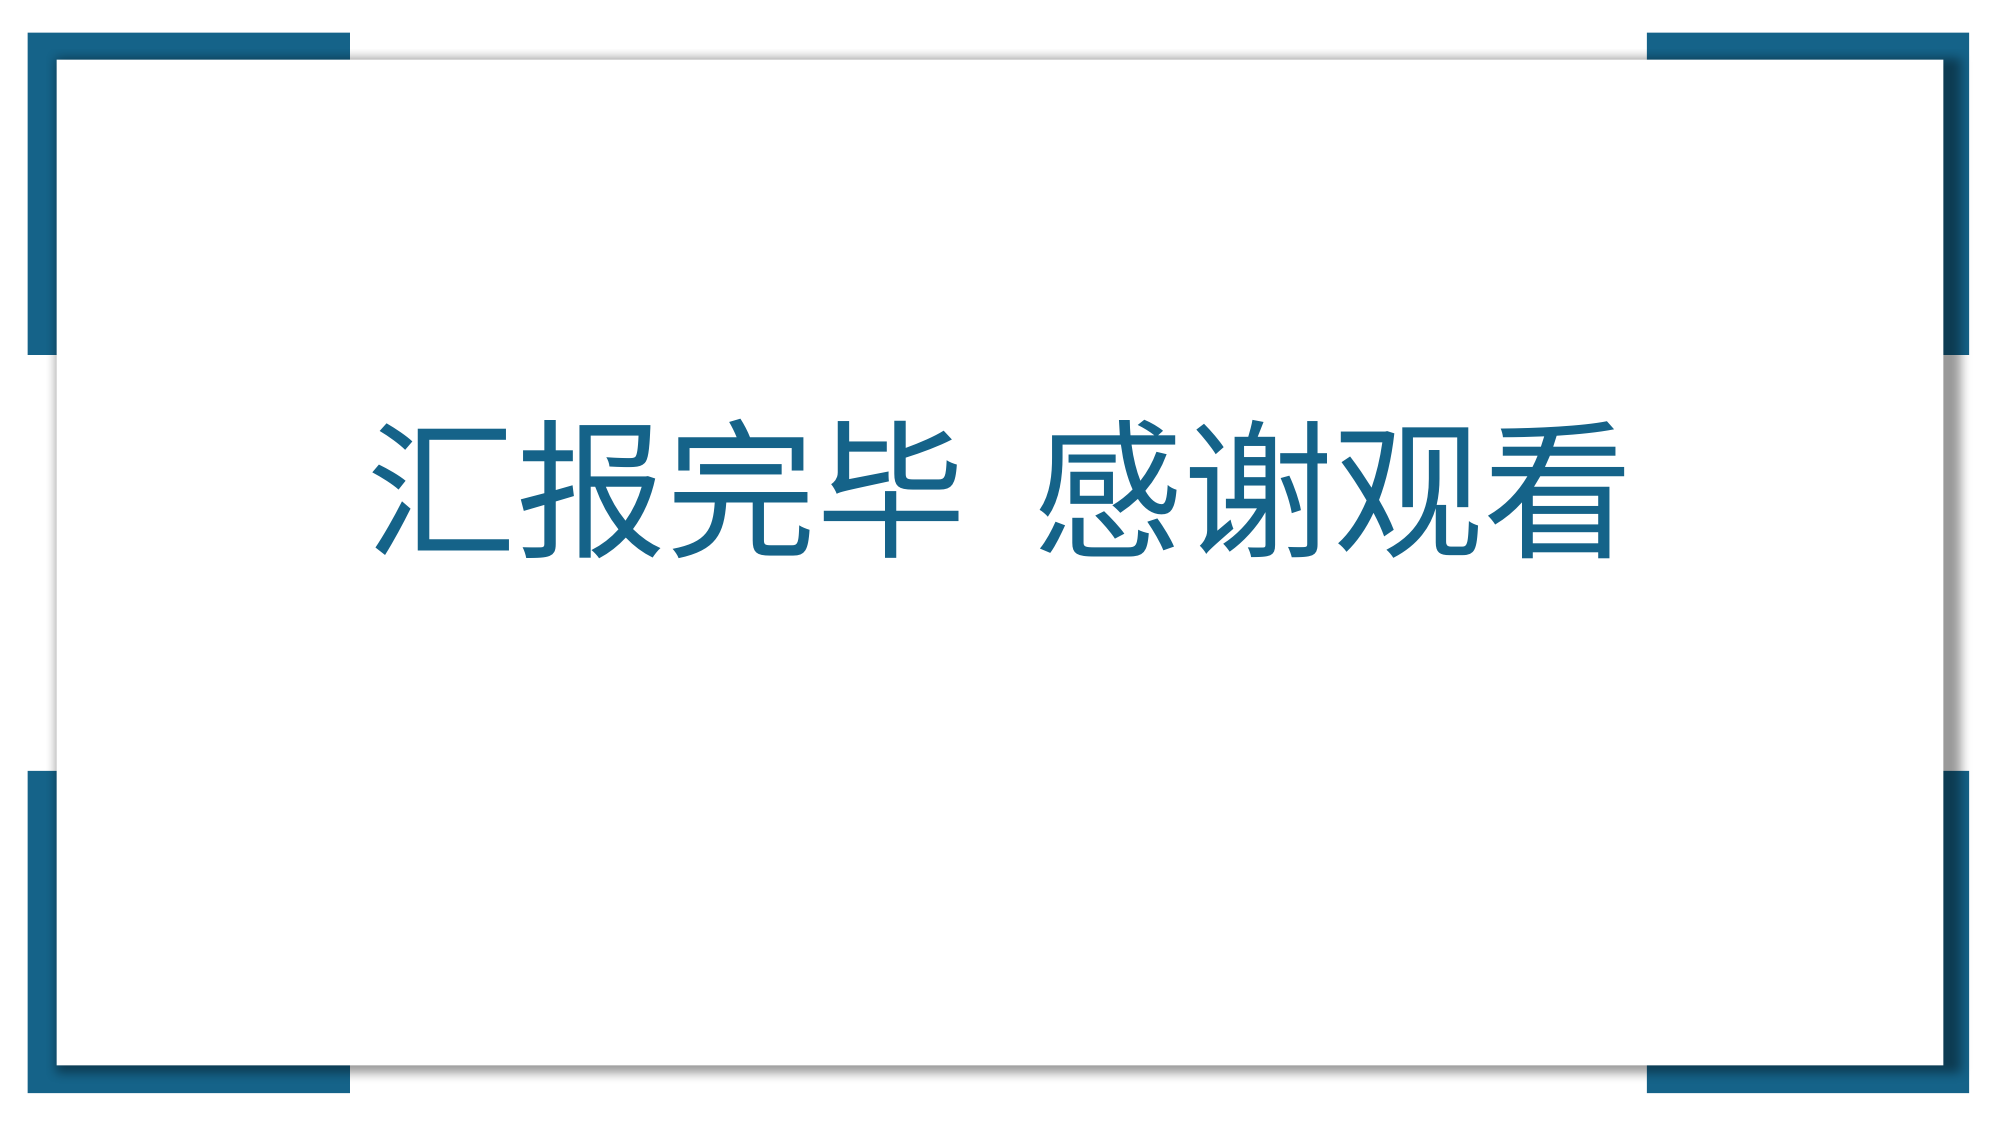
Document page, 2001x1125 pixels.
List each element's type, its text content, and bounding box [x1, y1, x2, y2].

text_box 汇报完毕 感谢观看 [283, 389, 1716, 584]
